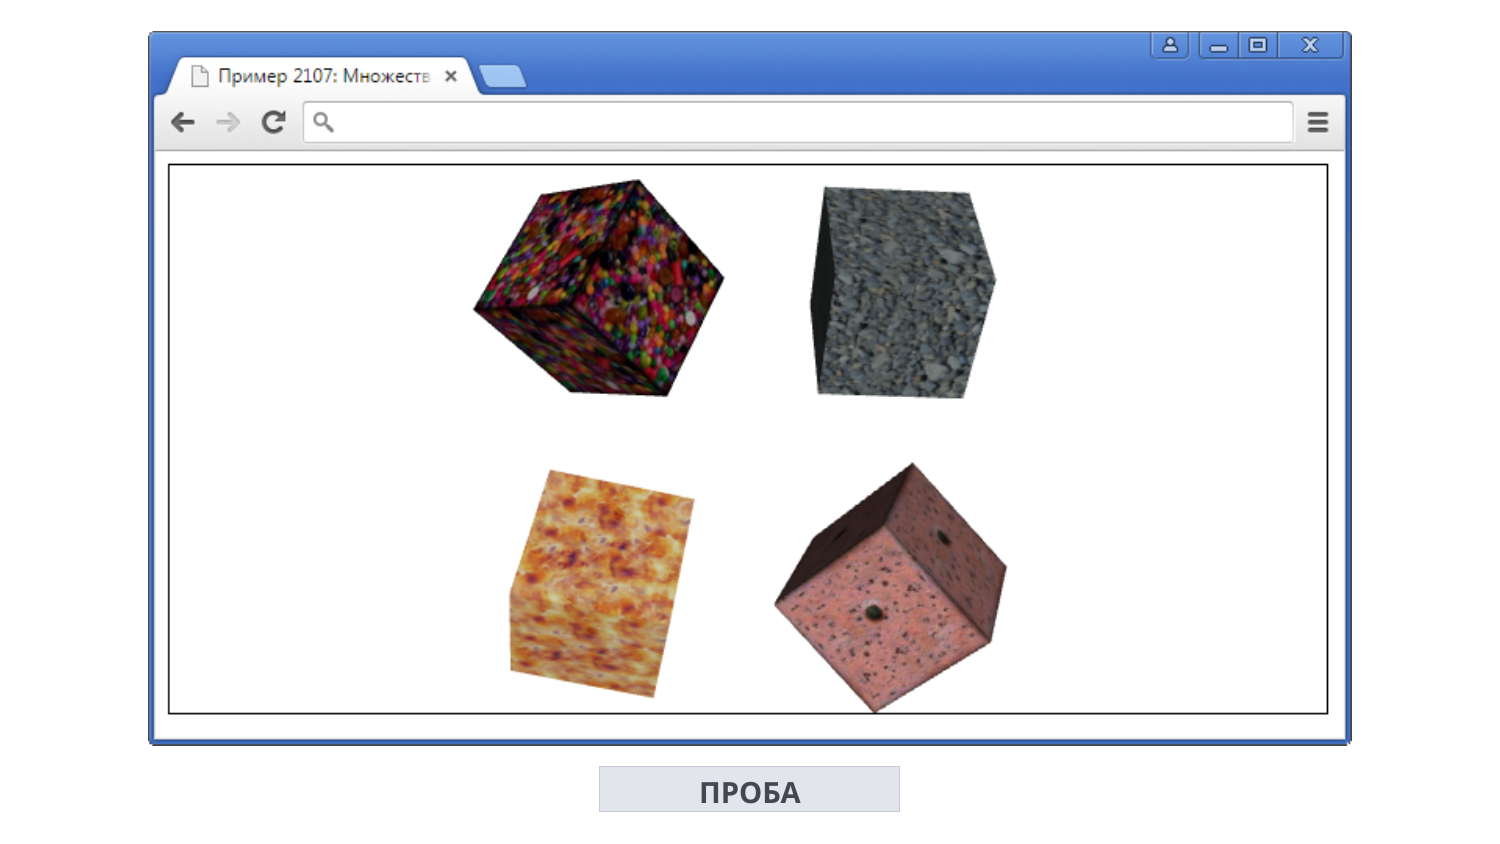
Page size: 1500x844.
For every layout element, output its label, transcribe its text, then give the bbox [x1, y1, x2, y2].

text_box ПРОБА [599, 766, 900, 812]
picture [148, 31, 1352, 747]
